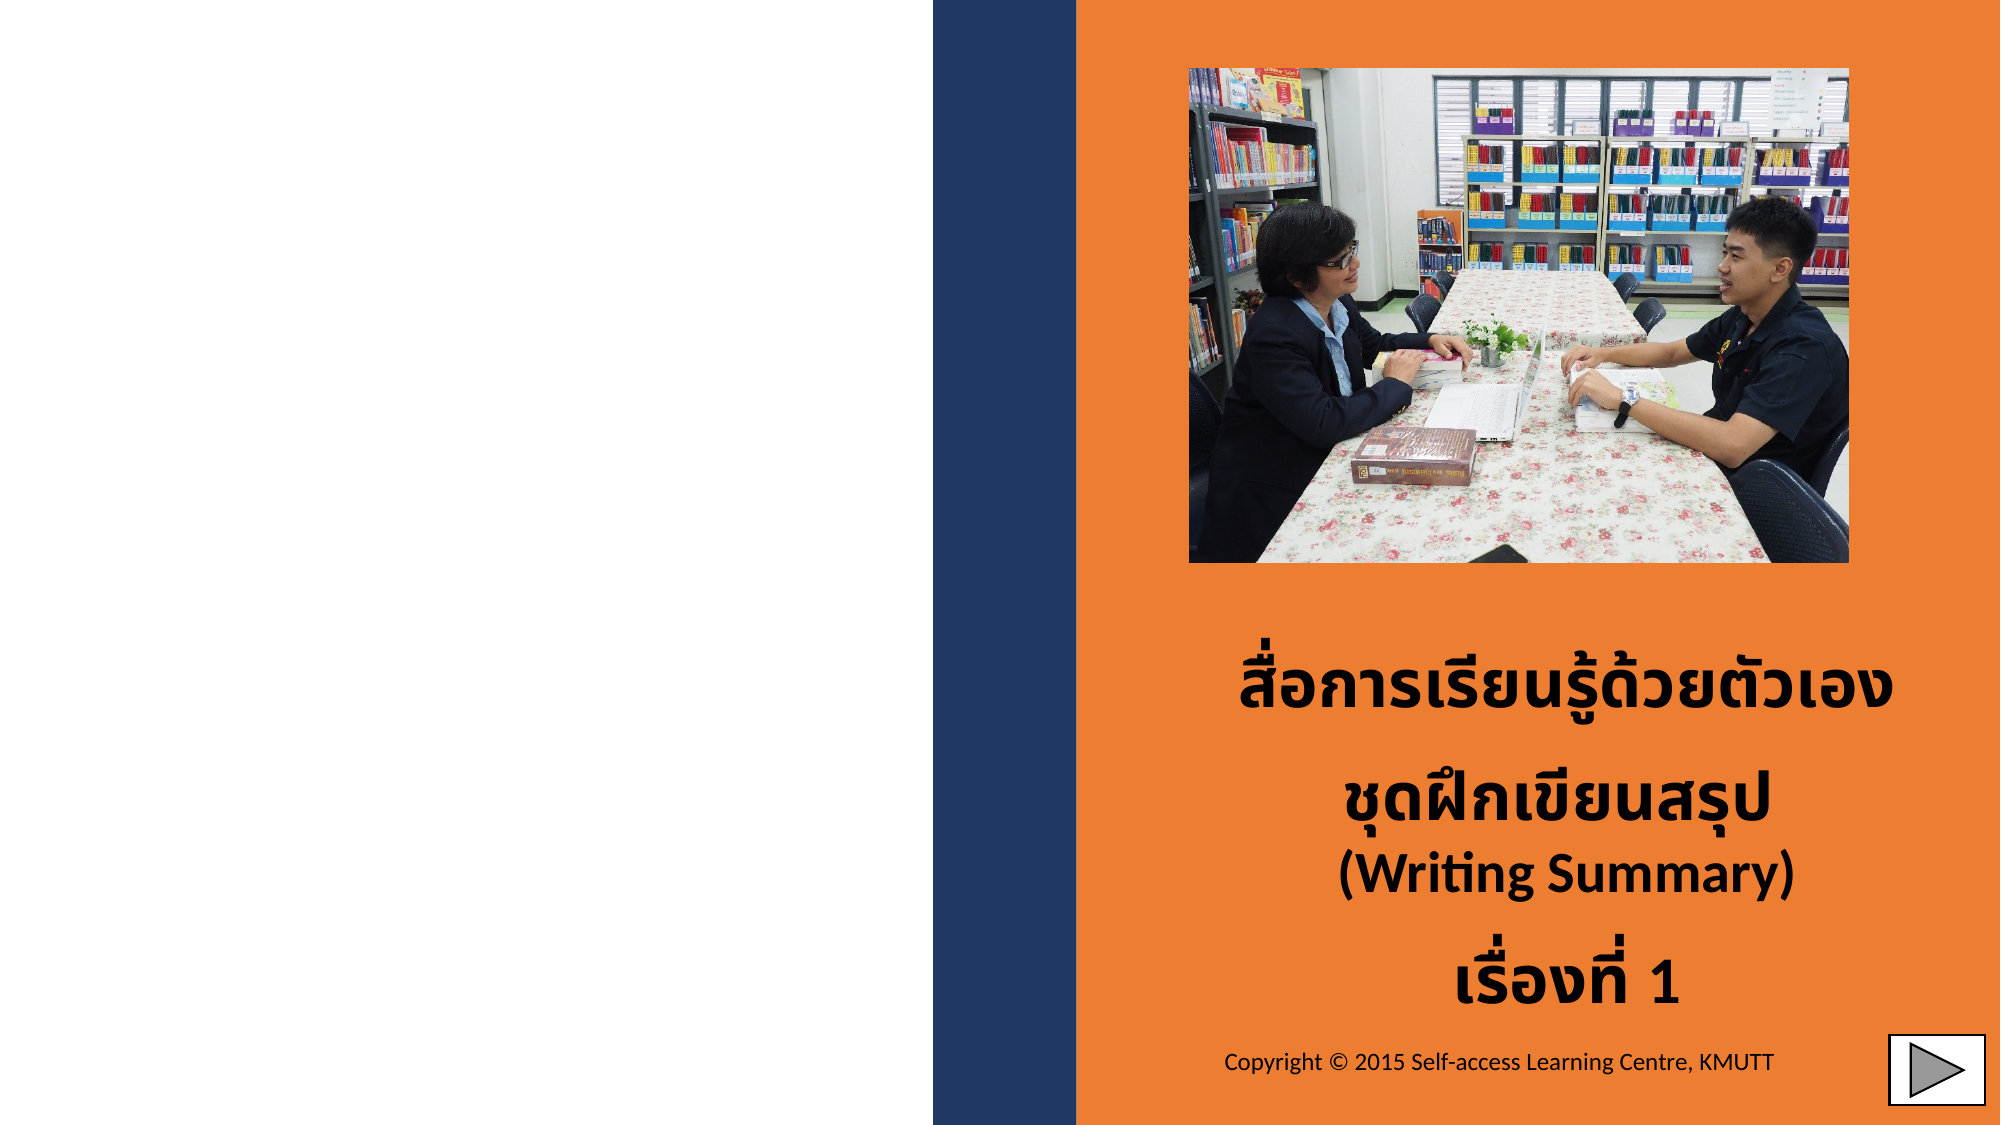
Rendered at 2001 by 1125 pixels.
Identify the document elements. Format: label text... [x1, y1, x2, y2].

text_box Copyright © 2015 Self-access Learning Centre, KMUTT [1207, 1036, 1849, 1084]
text_box [1888, 1034, 1986, 1106]
text_box [932, 0, 1077, 1125]
picture [1189, 68, 1849, 563]
text_box [1077, 0, 2000, 1125]
text_box สื่อการเรียนรู้ด้วยตัวเอง ชุดฝึกเขียนสรุป (Writing Summary) เรื่องที่ 1 [1203, 632, 1931, 1026]
